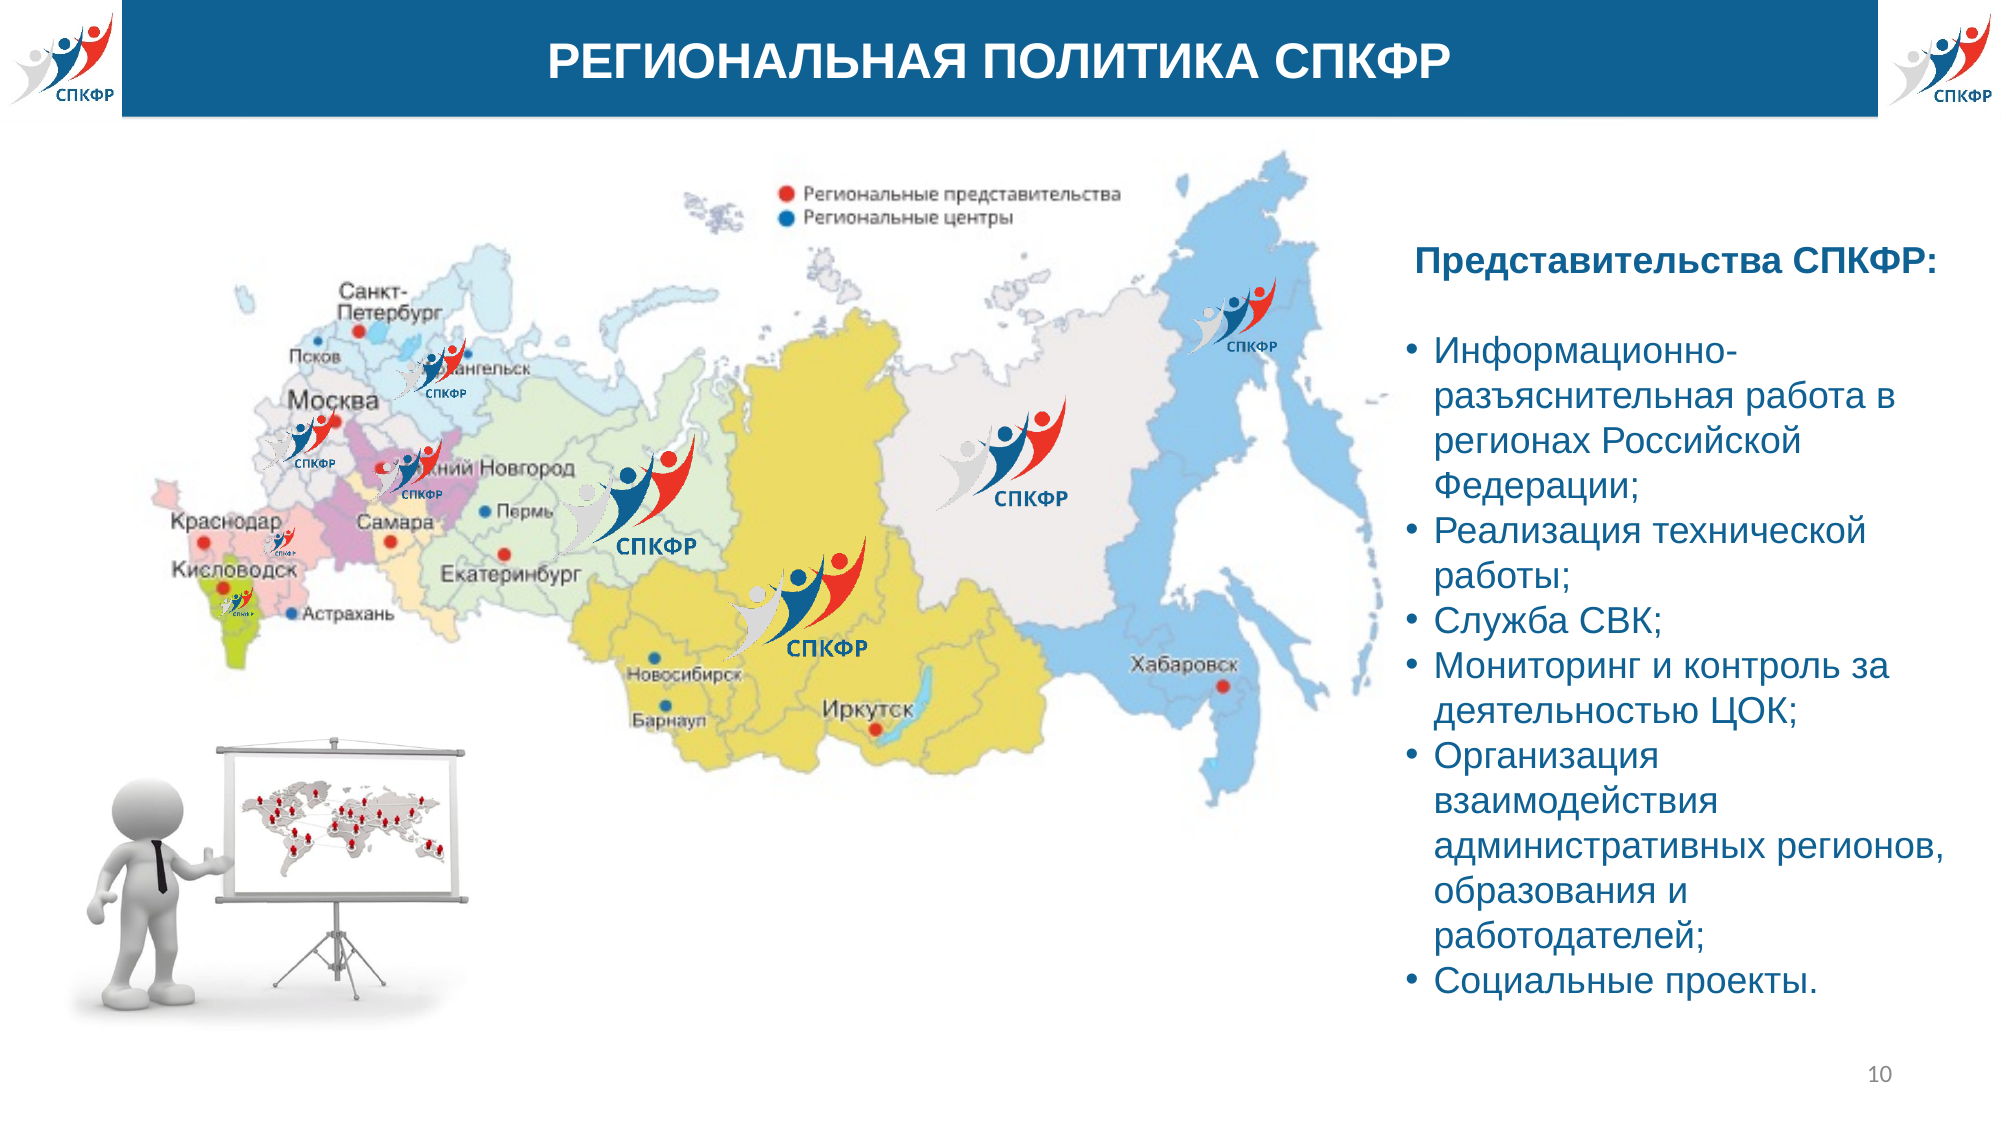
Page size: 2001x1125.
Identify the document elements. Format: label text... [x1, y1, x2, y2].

slide_number 10 [1856, 1050, 1901, 1096]
text_box Представительства СПКФР: Информационно-разъяснительная работа в регионах Российской Федерации; Реализация технической работы; Служба СВК; Мониторинг и контроль за деятельностью ЦОК; Организация взаимодействия административных регионов, образования и работодателей; Социальные проекты. [1397, 228, 1955, 1009]
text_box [126, 0, 1874, 117]
picture [0, 0, 2001, 1125]
